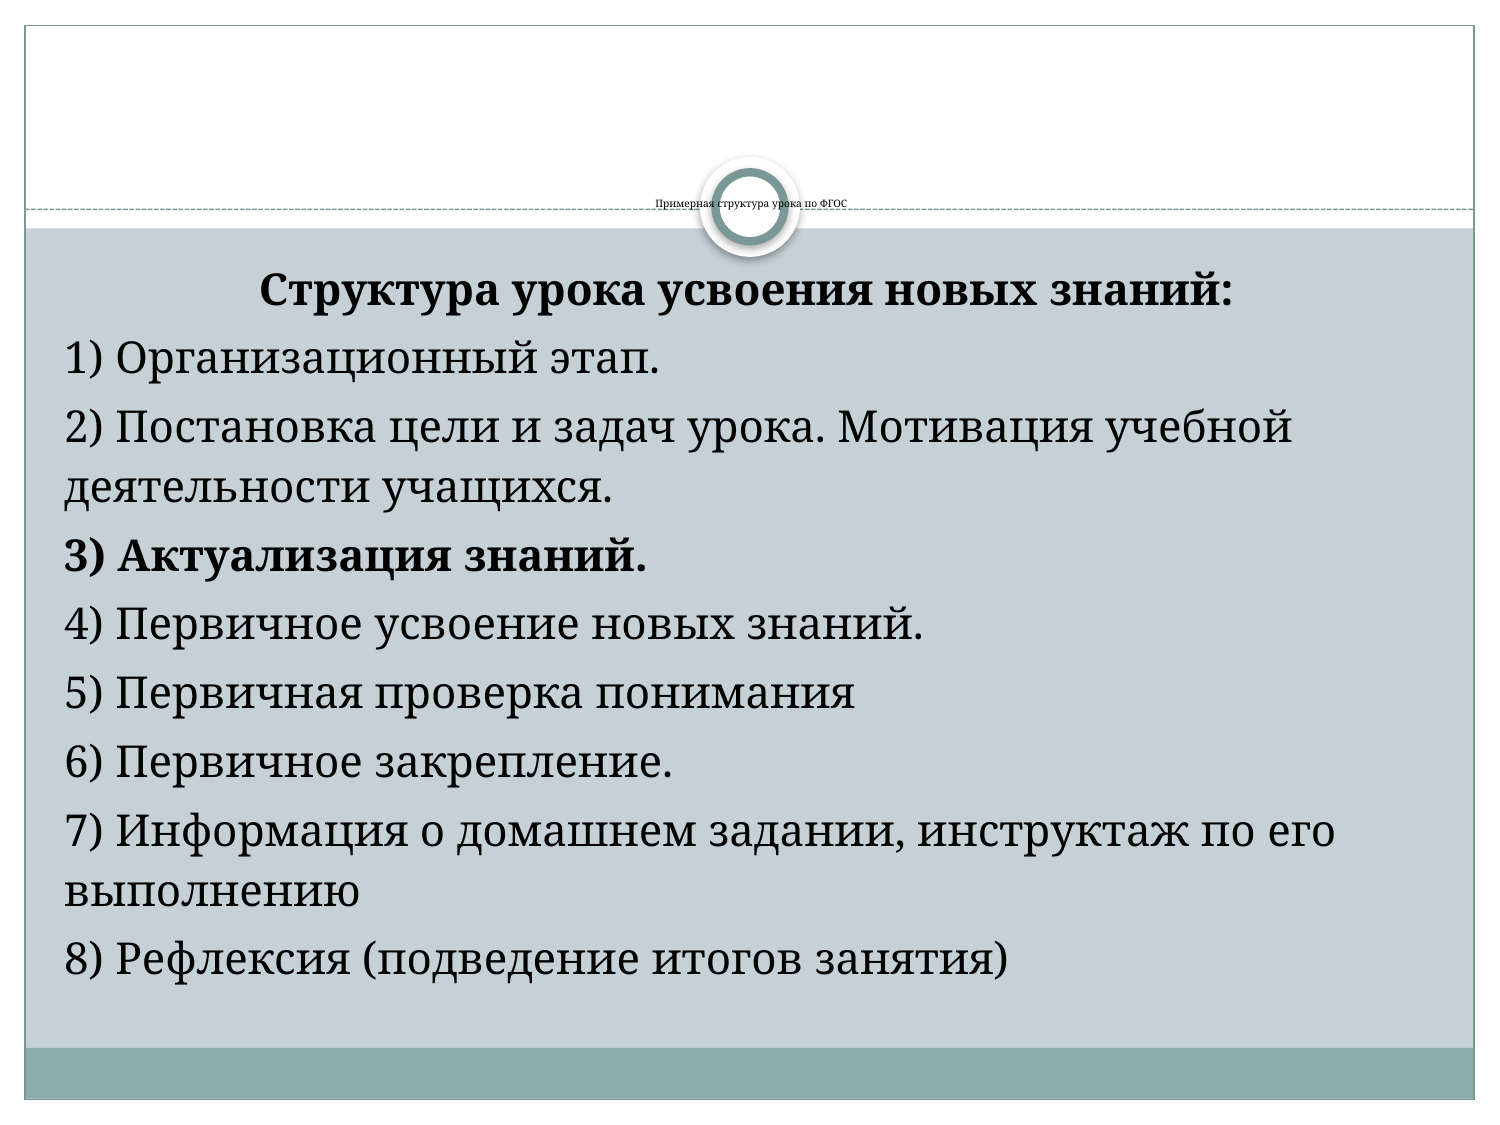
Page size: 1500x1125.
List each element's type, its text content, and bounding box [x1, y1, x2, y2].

title Примерная структура урока по ФГОС [53, 0, 1450, 232]
list Структура урока усвоения новых знаний: 1) Организационный этап. 2) Постановка цели и задач урока. Мотивация учебной деятельности учащихся. 3) Актуализация знаний. 4) Первичное усвоение новых знаний. 5) Первичная проверка понимания 6) Первичное закрепление. 7) Информация о домашнем задании, инструктаж по его выполнению 8) Рефлексия (подведение итогов занятия) [49, 250, 1445, 1001]
